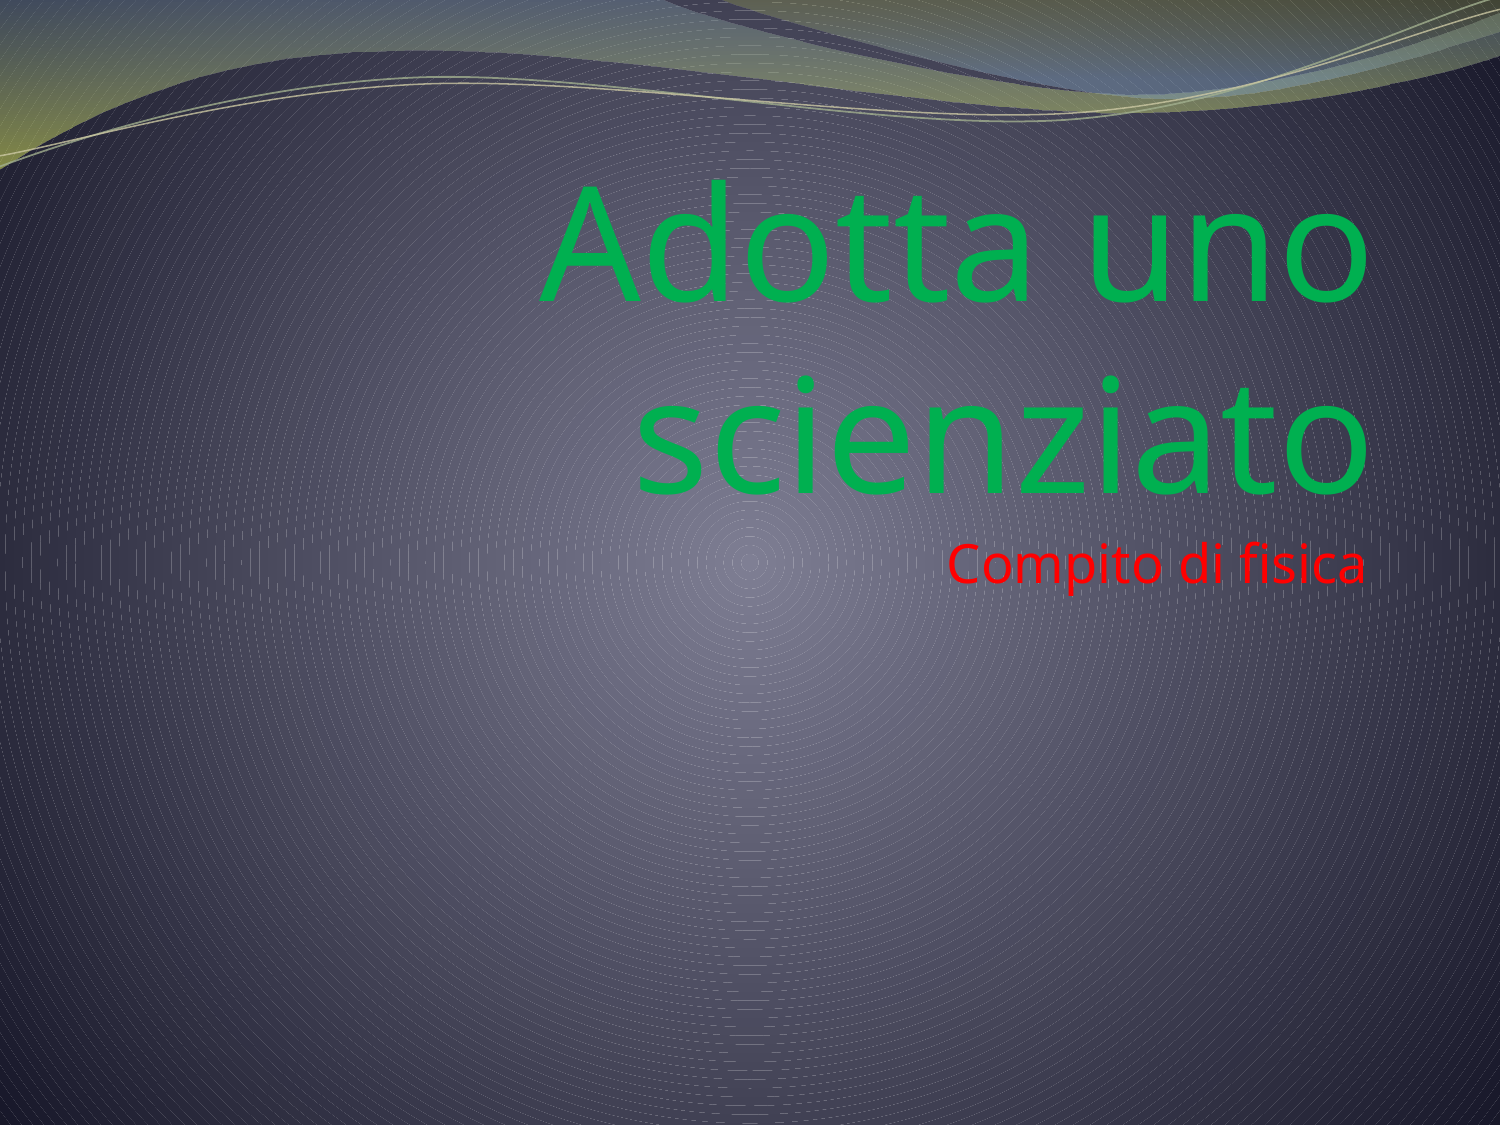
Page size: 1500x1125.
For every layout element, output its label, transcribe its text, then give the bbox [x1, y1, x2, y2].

subtitle Compito di fisica [86, 529, 1377, 818]
title Adotta uno scienziato [86, 224, 1376, 526]
